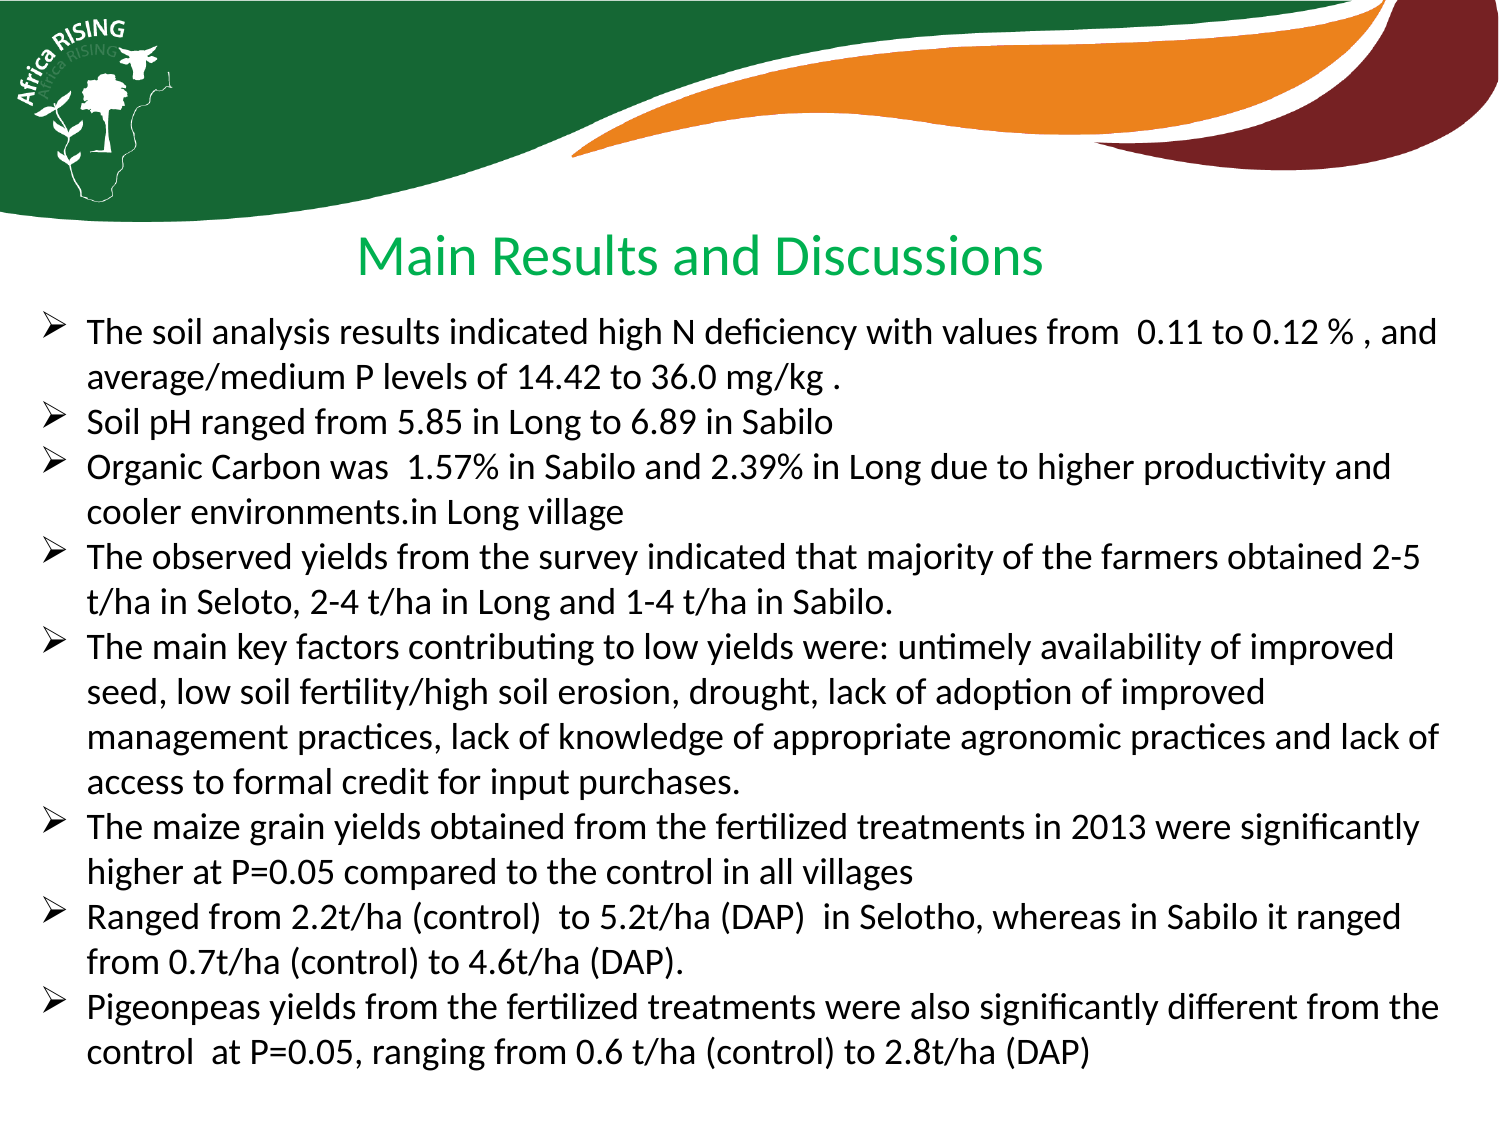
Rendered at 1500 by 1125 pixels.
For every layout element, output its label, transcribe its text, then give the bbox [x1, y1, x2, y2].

title Main Results and Discussions [25, 208, 1376, 296]
picture [0, 0, 1499, 222]
text_box The soil analysis results indicated high N deficiency with values from 0.11 to 0.12 % , and average/medium P levels of 14.42 to 36.0 mg/kg . Soil pH ranged from 5.85 in Long to 6.89 in Sabilo Organic Carbon was 1.57% in Sabilo and 2.39% in Long due to higher productivity and cooler environments.in Long village The observed yields from the survey indicated that majority of the farmers obtained 2-5 t/ha in Seloto, 2-4 t/ha in Long and 1-4 t/ha in Sabilo. The main key factors contributing to low yields were: untimely availability of improved seed, low soil fertility/high soil erosion, drought, lack of adoption of improved management practices, lack of knowledge of appropriate agronomic practices and lack of access to formal credit for input purchases. The maize grain yields obtained from the fertilized treatments in 2013 were significantly higher at P=0.05 compared to the control in all villages Ranged from 2.2t/ha (control) to 5.2t/ha (DAP) in Selotho, whereas in Sabilo it ranged from 0.7t/ha (control) to 4.6t/ha (DAP). Pigeonpeas yields from the fertilized treatments were also significantly different from the control at P=0.05, ranging from 0.6 t/ha (control) to 2.8t/ha (DAP) [24, 299, 1475, 1080]
